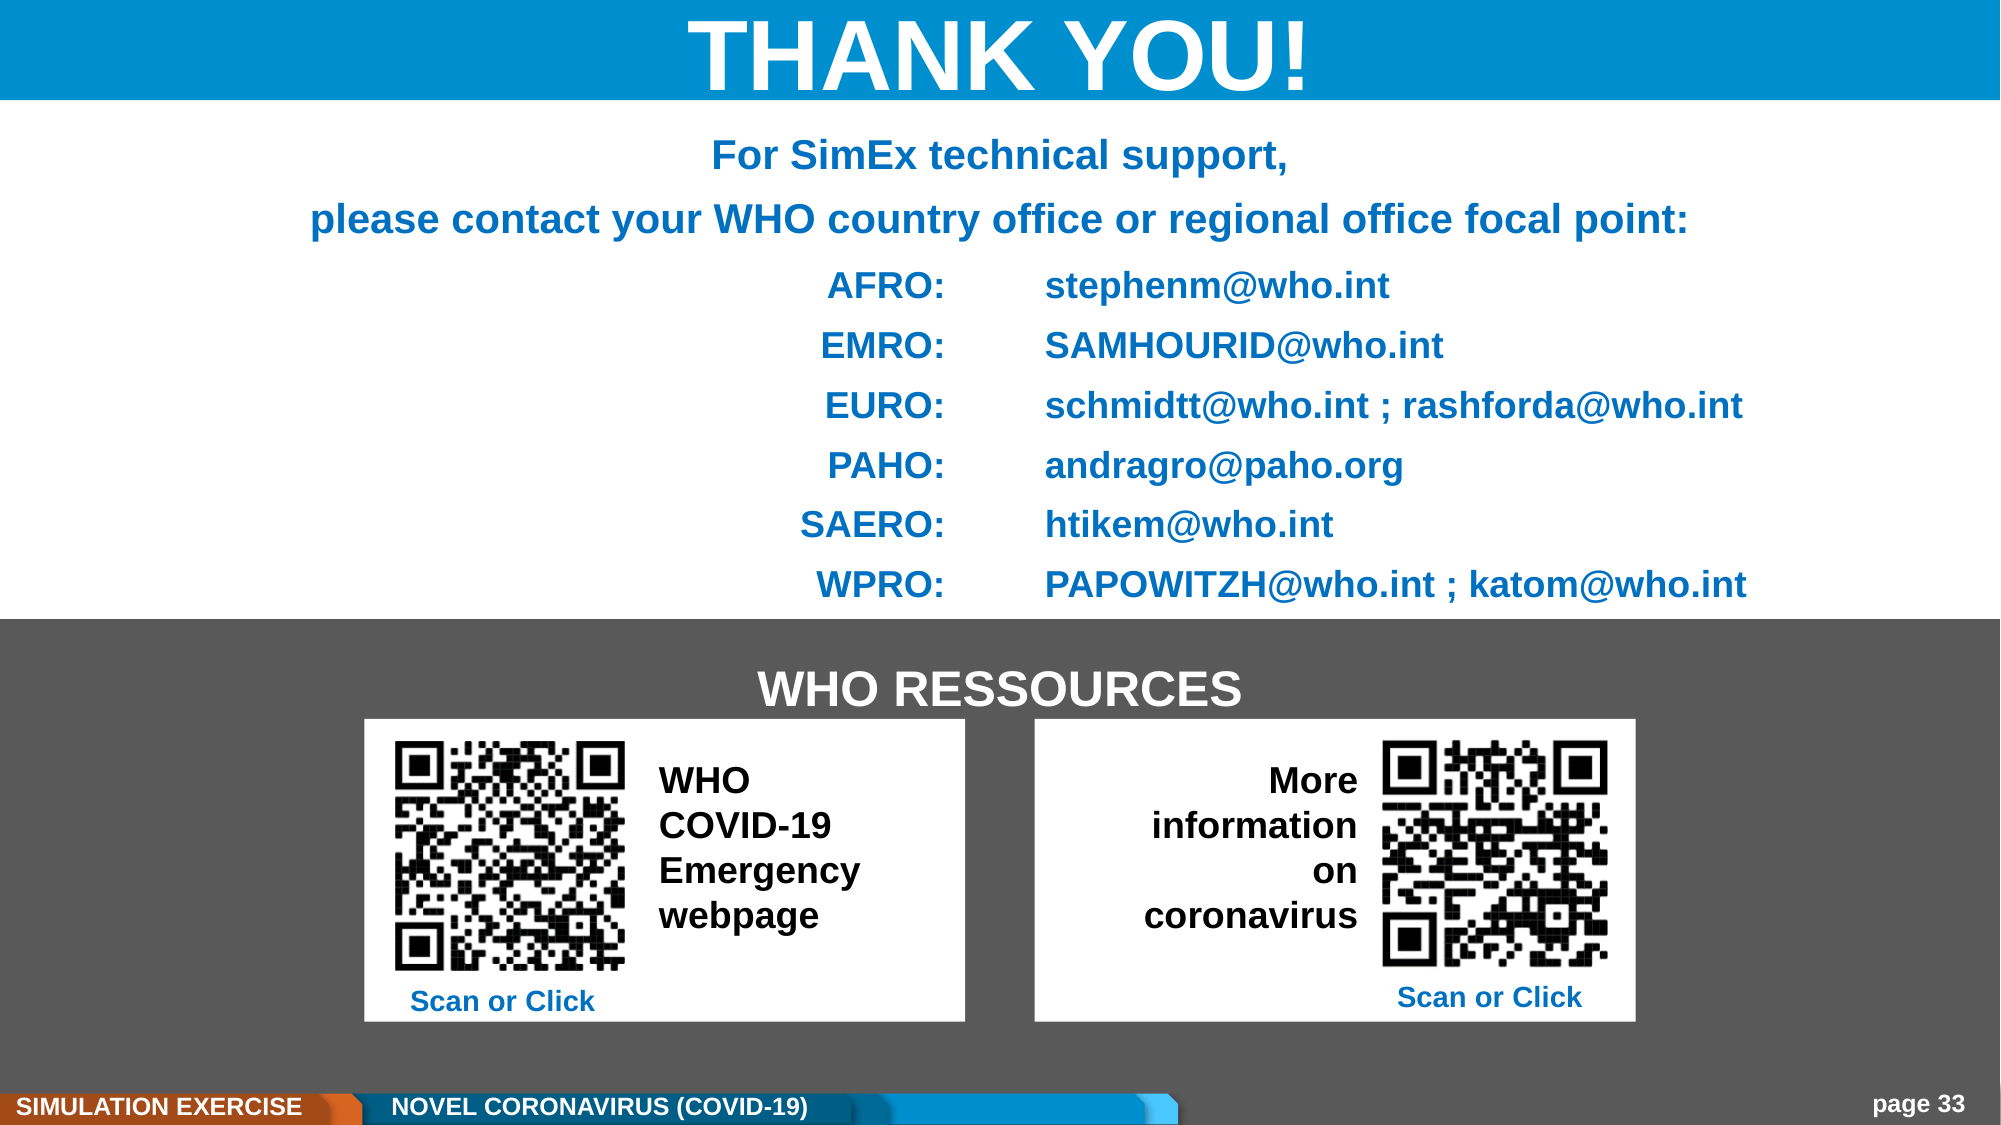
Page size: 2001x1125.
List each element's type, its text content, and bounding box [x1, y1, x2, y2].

text_box For SimEx technical support, please contact your WHO country office or regional office focal point: AFRO: stephenm@who.int EMRO: SAMHOURID@who.int EURO: schmidtt@who.int ; rashforda@who.int PAHO: andragro@paho.org SAERO: htikem@who.int WPRO: PAPOWITZH@who.int ; katom@who.int [0, 120, 2000, 613]
text_box WHO RESSOURCES [0, 618, 2000, 1095]
text_box WHO COVID-19 Emergency webpage [364, 718, 966, 1022]
text_box More information on coronavirus [1034, 718, 1636, 1022]
picture [1375, 730, 1616, 978]
picture [389, 733, 632, 980]
text_box THANK YOU! [0, 0, 2000, 118]
text_box Scan or Click [1382, 978, 1612, 1021]
text_box Scan or Click [395, 980, 625, 1026]
